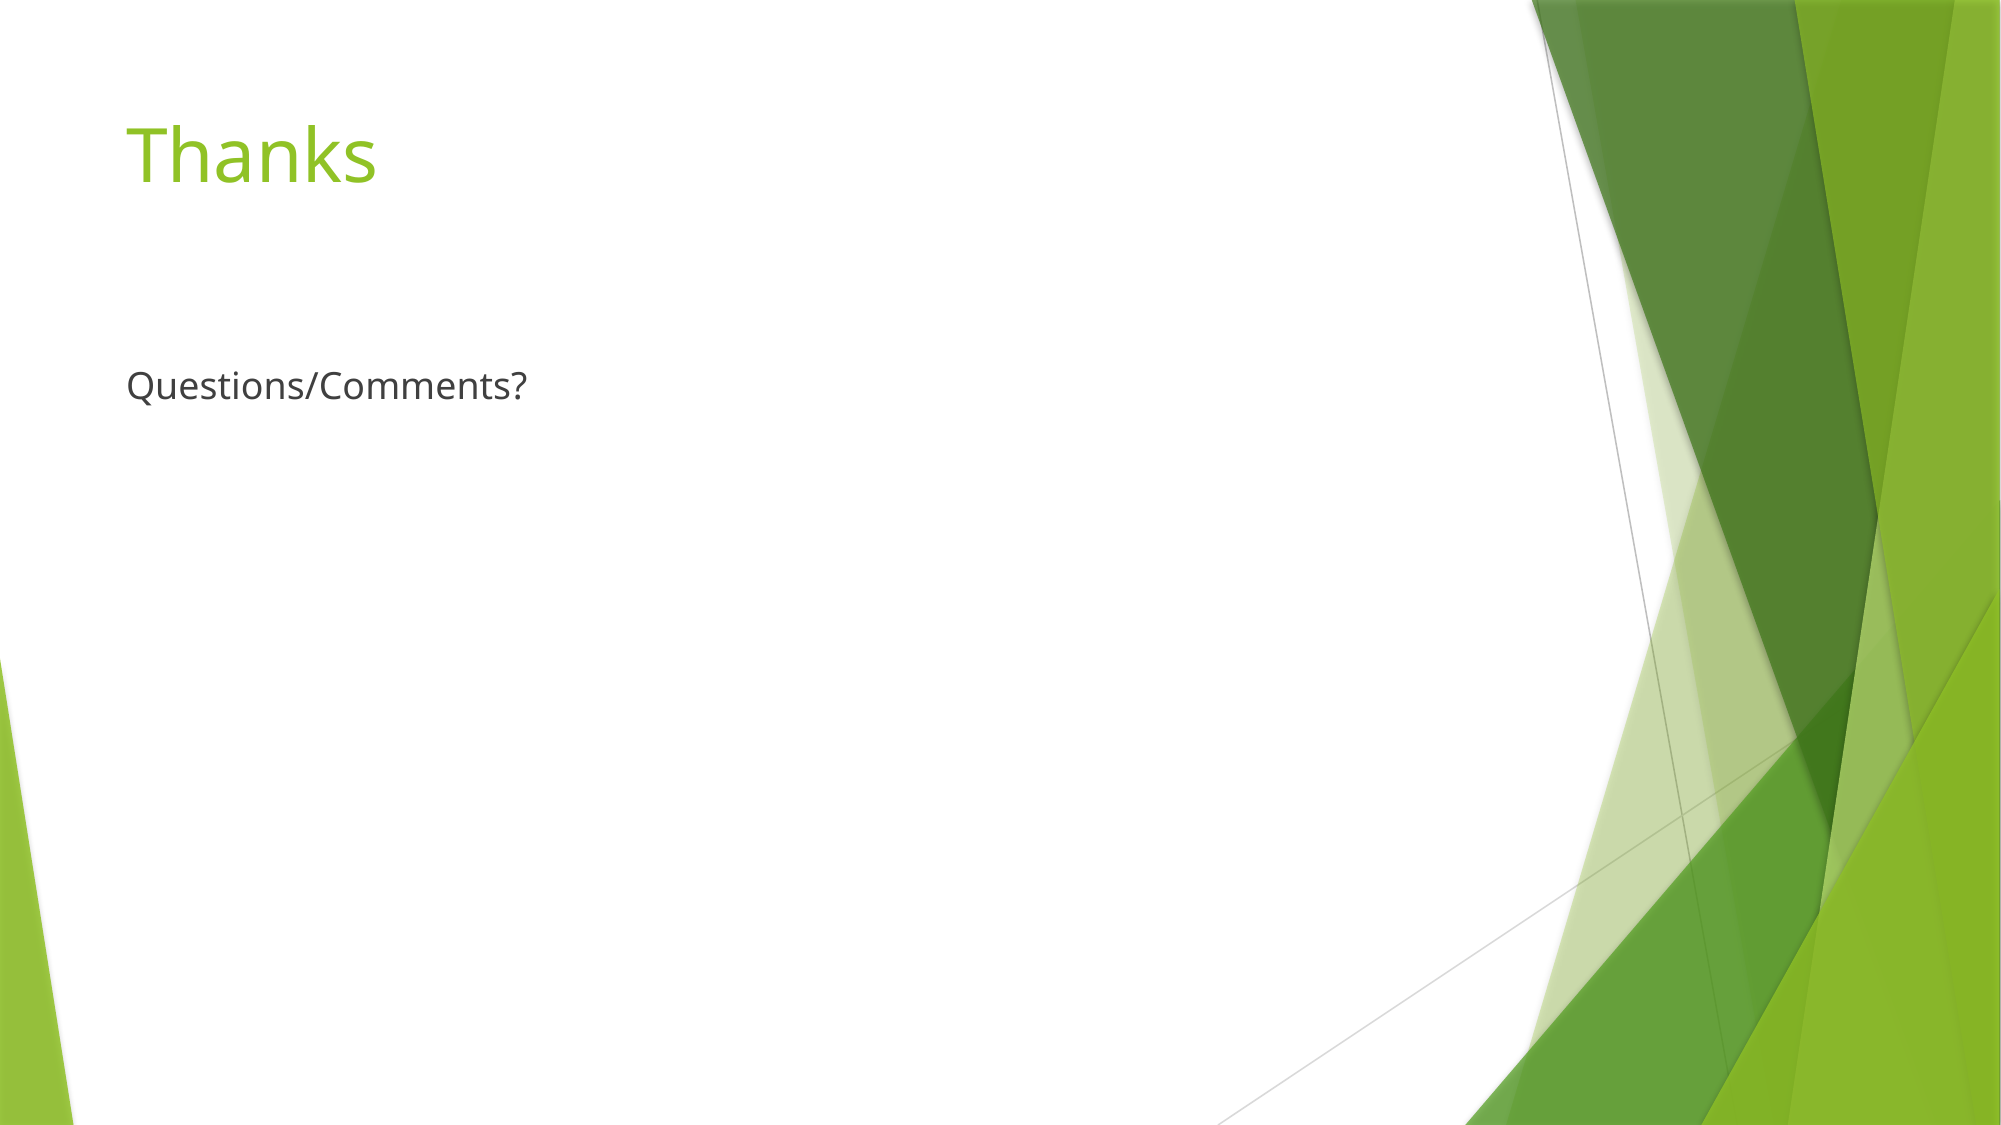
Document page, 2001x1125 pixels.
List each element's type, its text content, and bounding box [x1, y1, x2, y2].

list Questions/Comments? [111, 354, 1601, 992]
title Thanks [111, 99, 1522, 317]
